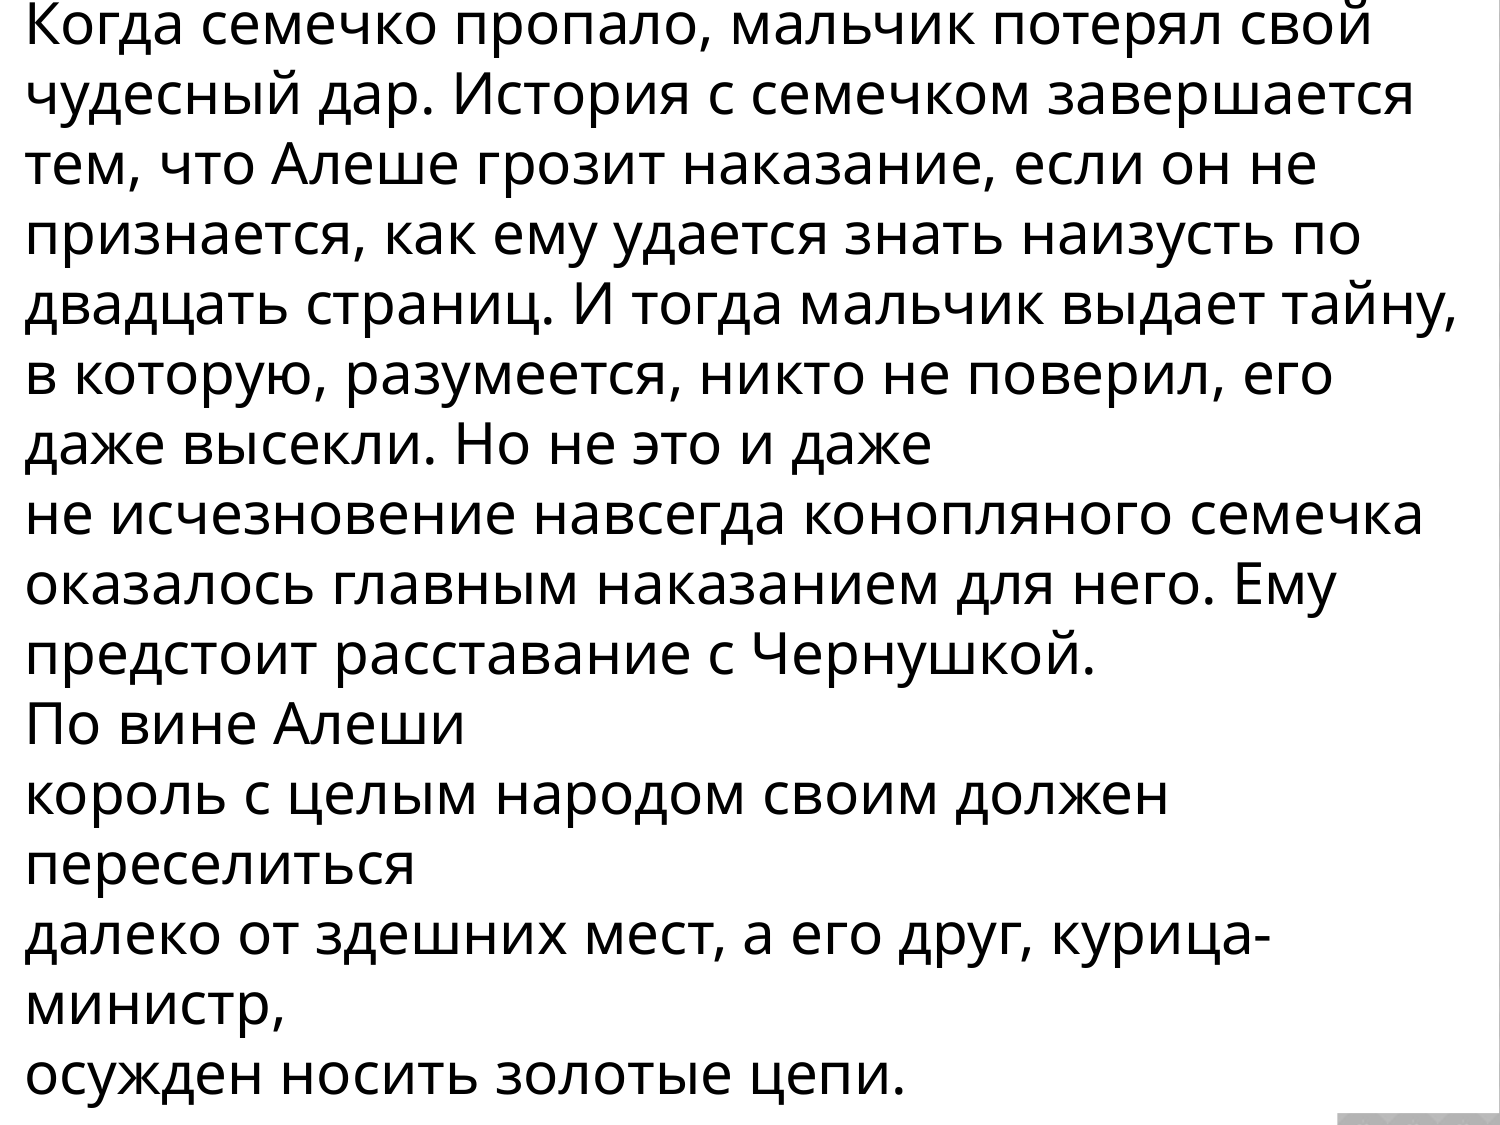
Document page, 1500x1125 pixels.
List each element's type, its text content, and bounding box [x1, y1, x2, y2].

text_box Когда семечко пропало, мальчик потерял свой чудесный дар. История с семечком завершается тем, что Алеше грозит наказание, если он не признается, как ему удается знать наизусть по двадцать страниц. И тогда мальчик выдает тайну, в которую, разумеется, никто не поверил, его даже высекли. Но не это и даже не исчезновение навсегда конопляного семечка оказалось главным наказанием для него. Ему предстоит расставание с Чернушкой. По вине Алеши король с целым народом своим должен переселиться далеко от здешних мест, а его друг, курица-министр, осужден носить золотые цепи. [9, 0, 1500, 1114]
